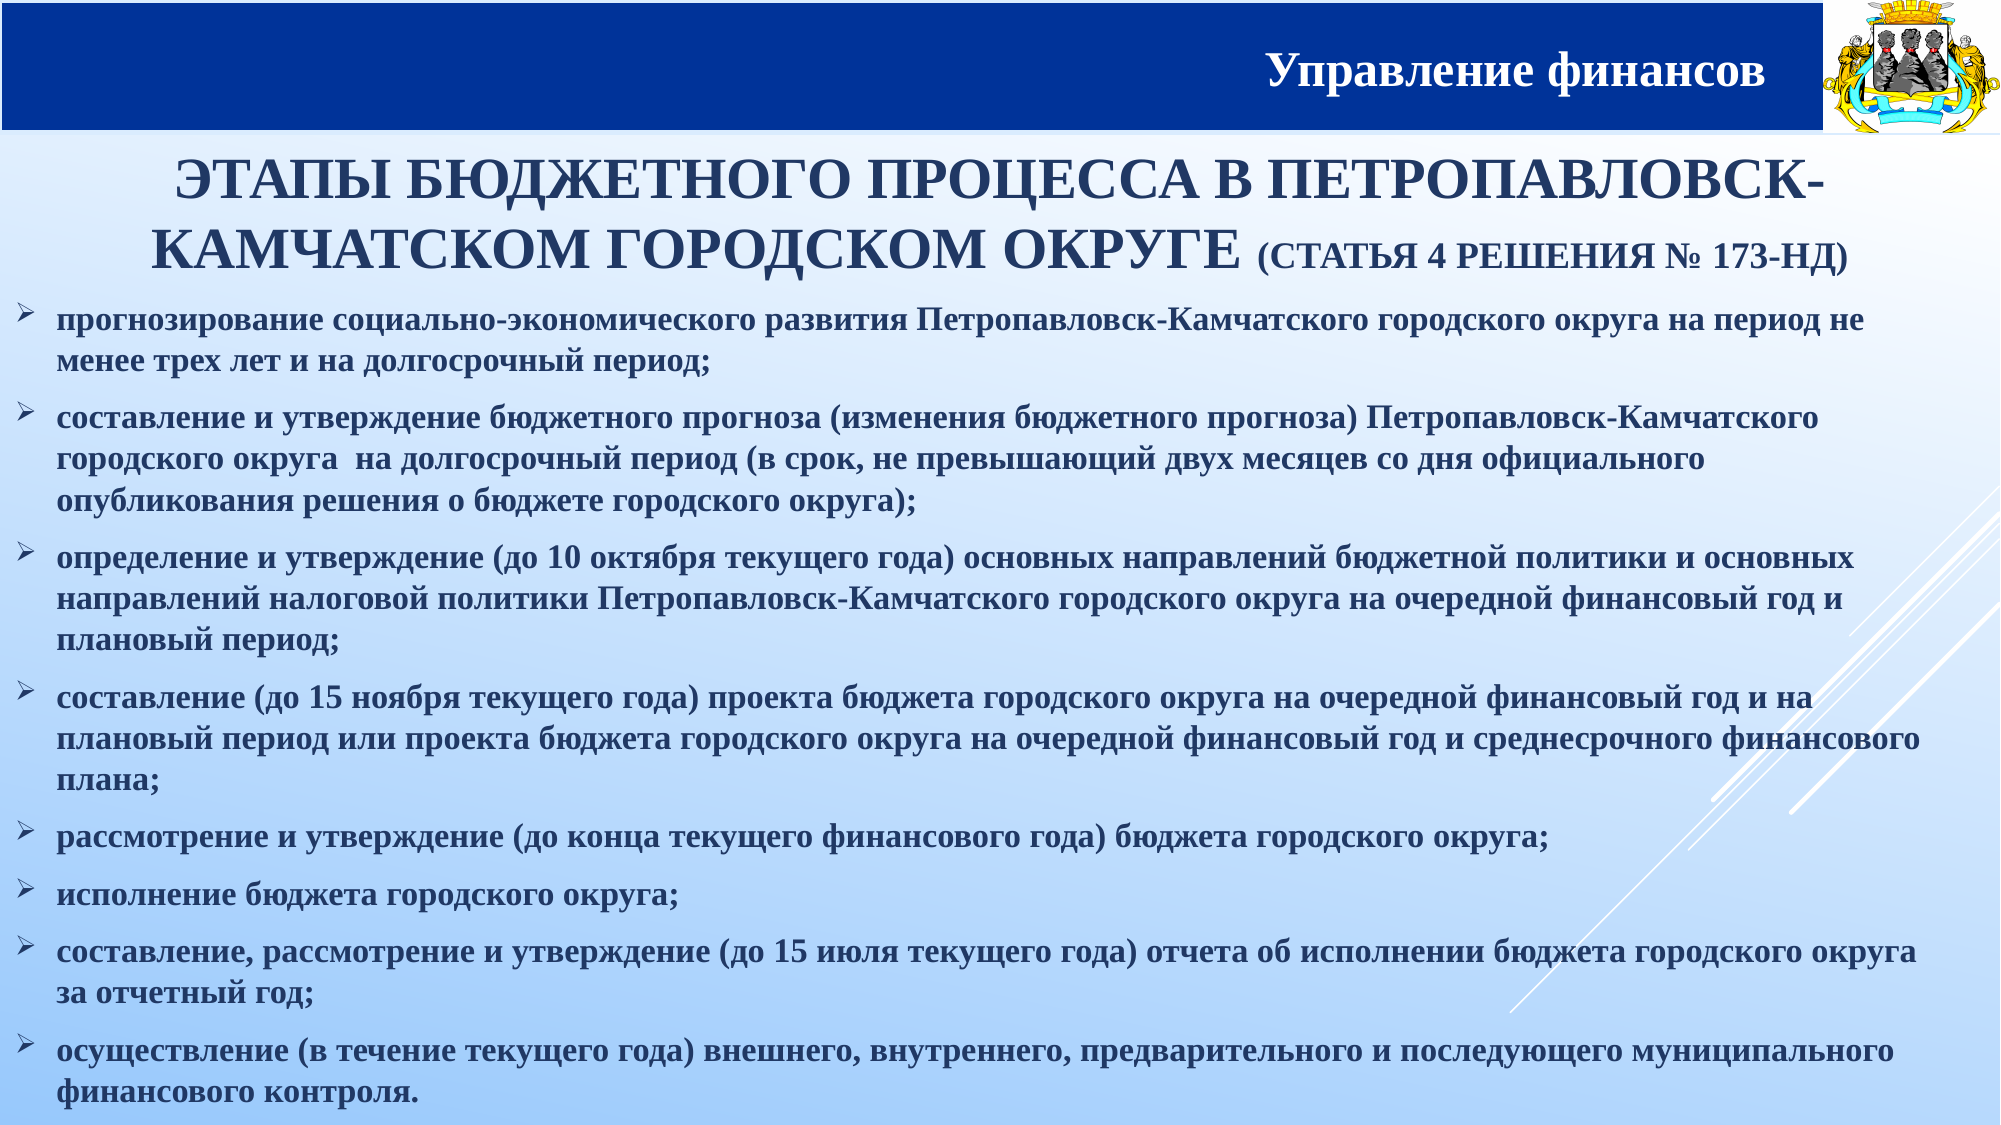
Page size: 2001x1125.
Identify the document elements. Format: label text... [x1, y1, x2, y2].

title Этапы бюджетного процесса в Петропавловск-Камчатском городском округе (статья 4 Решения № 173-нд) [0, 134, 2000, 289]
text_box Управление финансов [0, 0, 1823, 134]
picture [1823, 0, 2000, 134]
list прогнозирование социально-экономического развития Петропавловск-Камчатского городского округа на период не менее трех лет и на долгосрочный период; составление и утверждение бюджетного прогноза (изменения бюджетного прогноза) Петропавловск-Камчатского городского округа на долгосрочный период (в срок, не превышающий двух месяцев со дня официального опубликования решения о бюджете городского округа); определение и утверждение (до 10 октября текущего года) основных направлений бюджетной политики и основных направлений налоговой политики Петропавловск-Камчатского городского округа на очередной финансовый год и плановый период; составление (до 15 ноября текущего года) проекта бюджета городского округа на очередной финансовый год и на плановый период или проекта бюджета городского округа на очередной финансовый год и среднесрочного финансового плана; рассмотрение и утверждение (до конца текущего финансового года) бюджета городского округа; исполнение бюджета городского округа; составление, рассмотрение и утверждение (до 15 июля текущего года) отчета об исполнении бюджета городского округа за отчетный год; осуществление (в течение текущего года) внешнего, внутреннего, предварительного и последующего муниципального финансового контроля. [0, 288, 1956, 1125]
